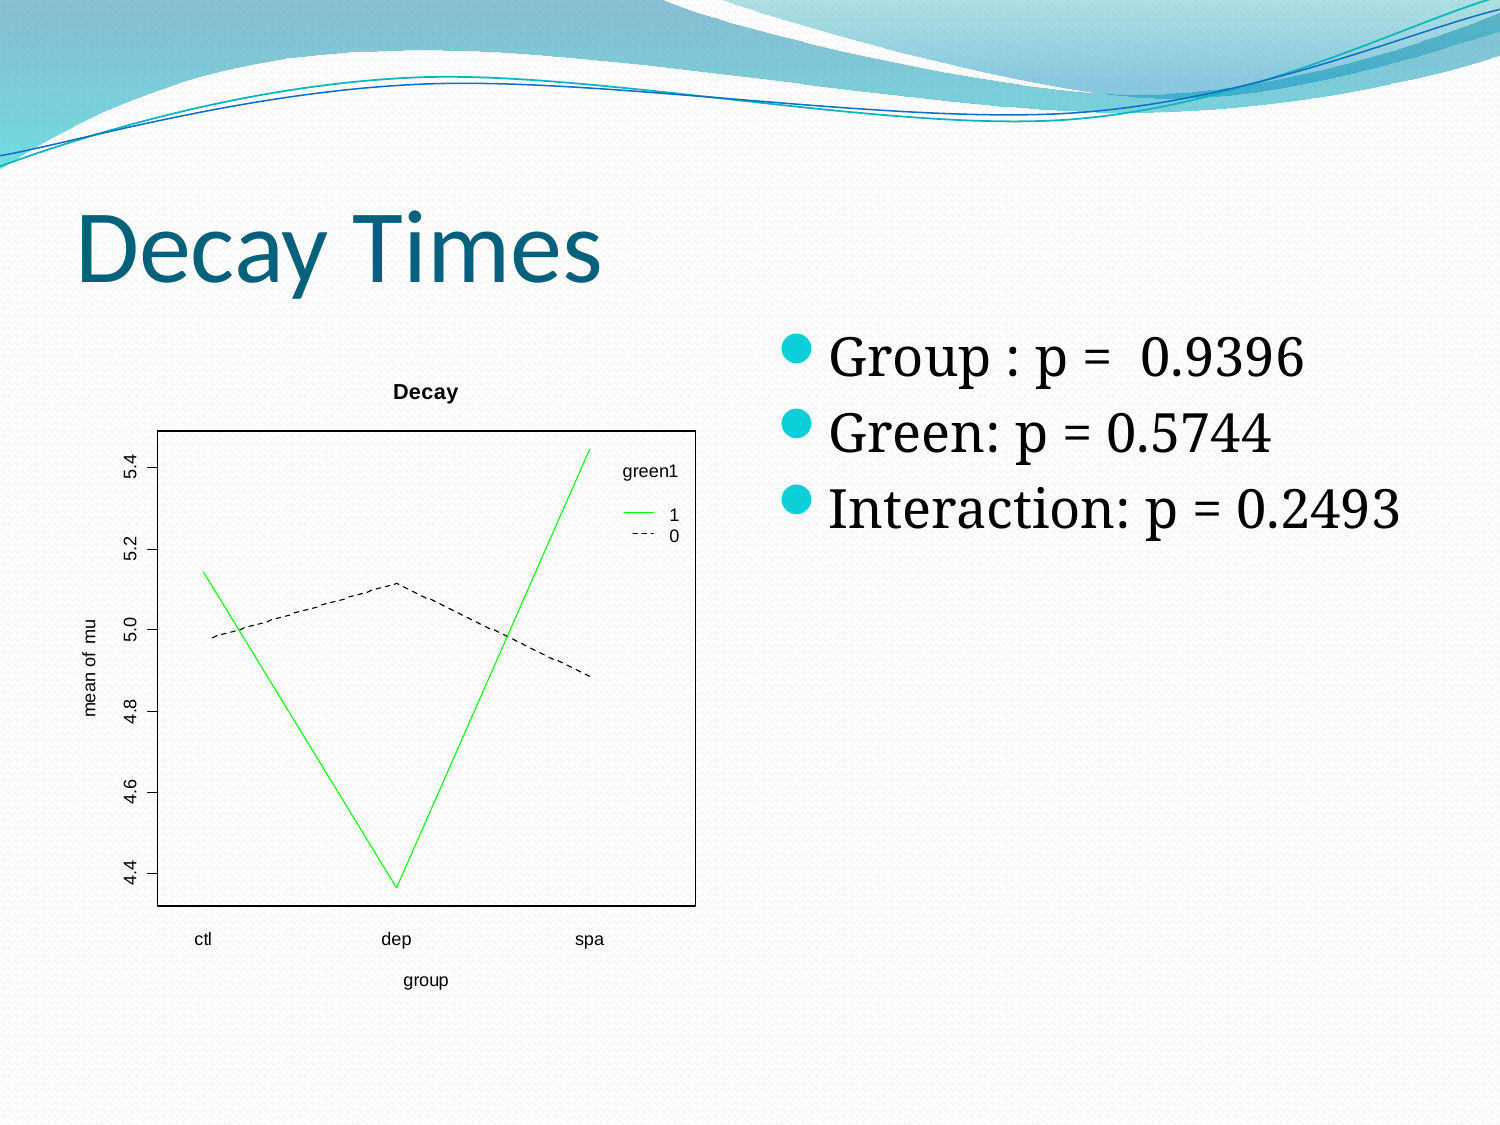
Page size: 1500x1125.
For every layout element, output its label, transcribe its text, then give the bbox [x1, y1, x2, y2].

list Group : p = 0.9396 Green: p = 0.5744 Interaction: p = 0.2493 [762, 314, 1425, 1043]
title Decay Times [75, 115, 1425, 303]
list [74, 347, 738, 1010]
